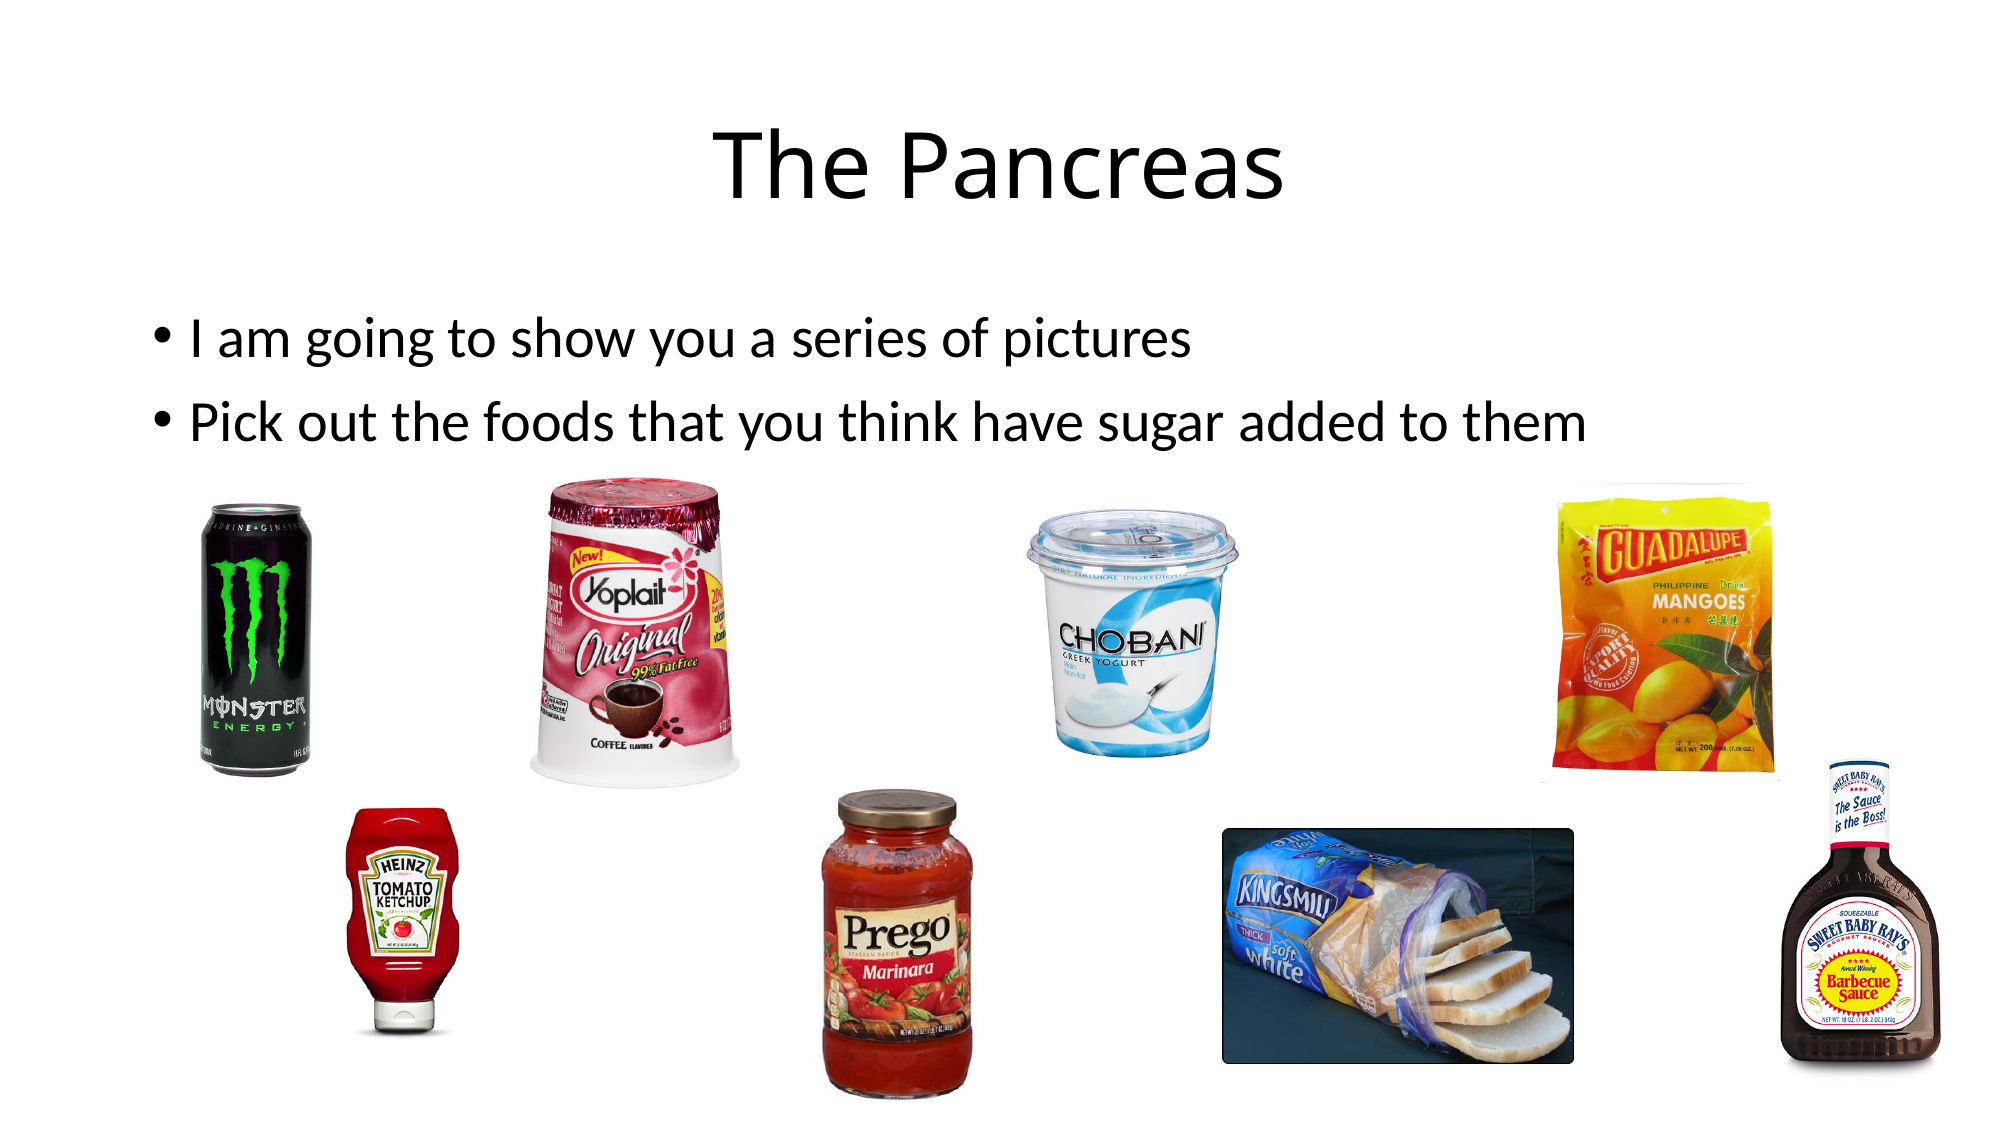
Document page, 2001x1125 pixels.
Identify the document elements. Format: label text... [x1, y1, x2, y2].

list I am going to show you a series of pictures Pick out the foods that you think have sugar added to them [137, 299, 1863, 1014]
title The Pancreas [137, 59, 1863, 278]
picture [102, 476, 996, 1109]
picture [1221, 828, 1574, 1064]
picture [1540, 483, 1970, 1094]
picture [1005, 506, 1260, 761]
